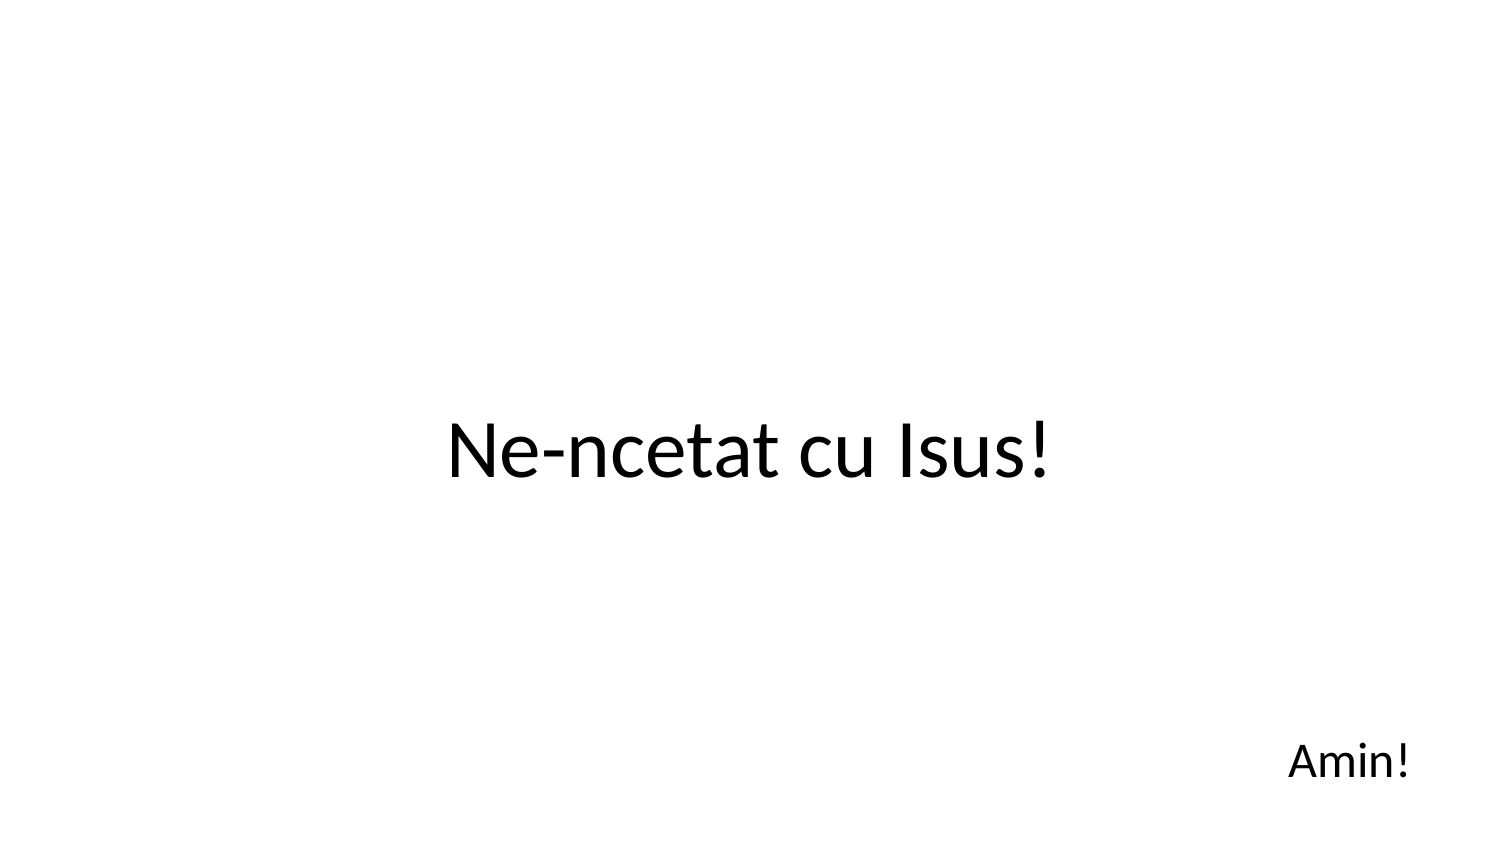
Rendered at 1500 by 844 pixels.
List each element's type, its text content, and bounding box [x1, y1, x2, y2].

text_box Amin! [1273, 674, 1427, 795]
text_box Ne-ncetat cu Isus! [431, 341, 1069, 502]
